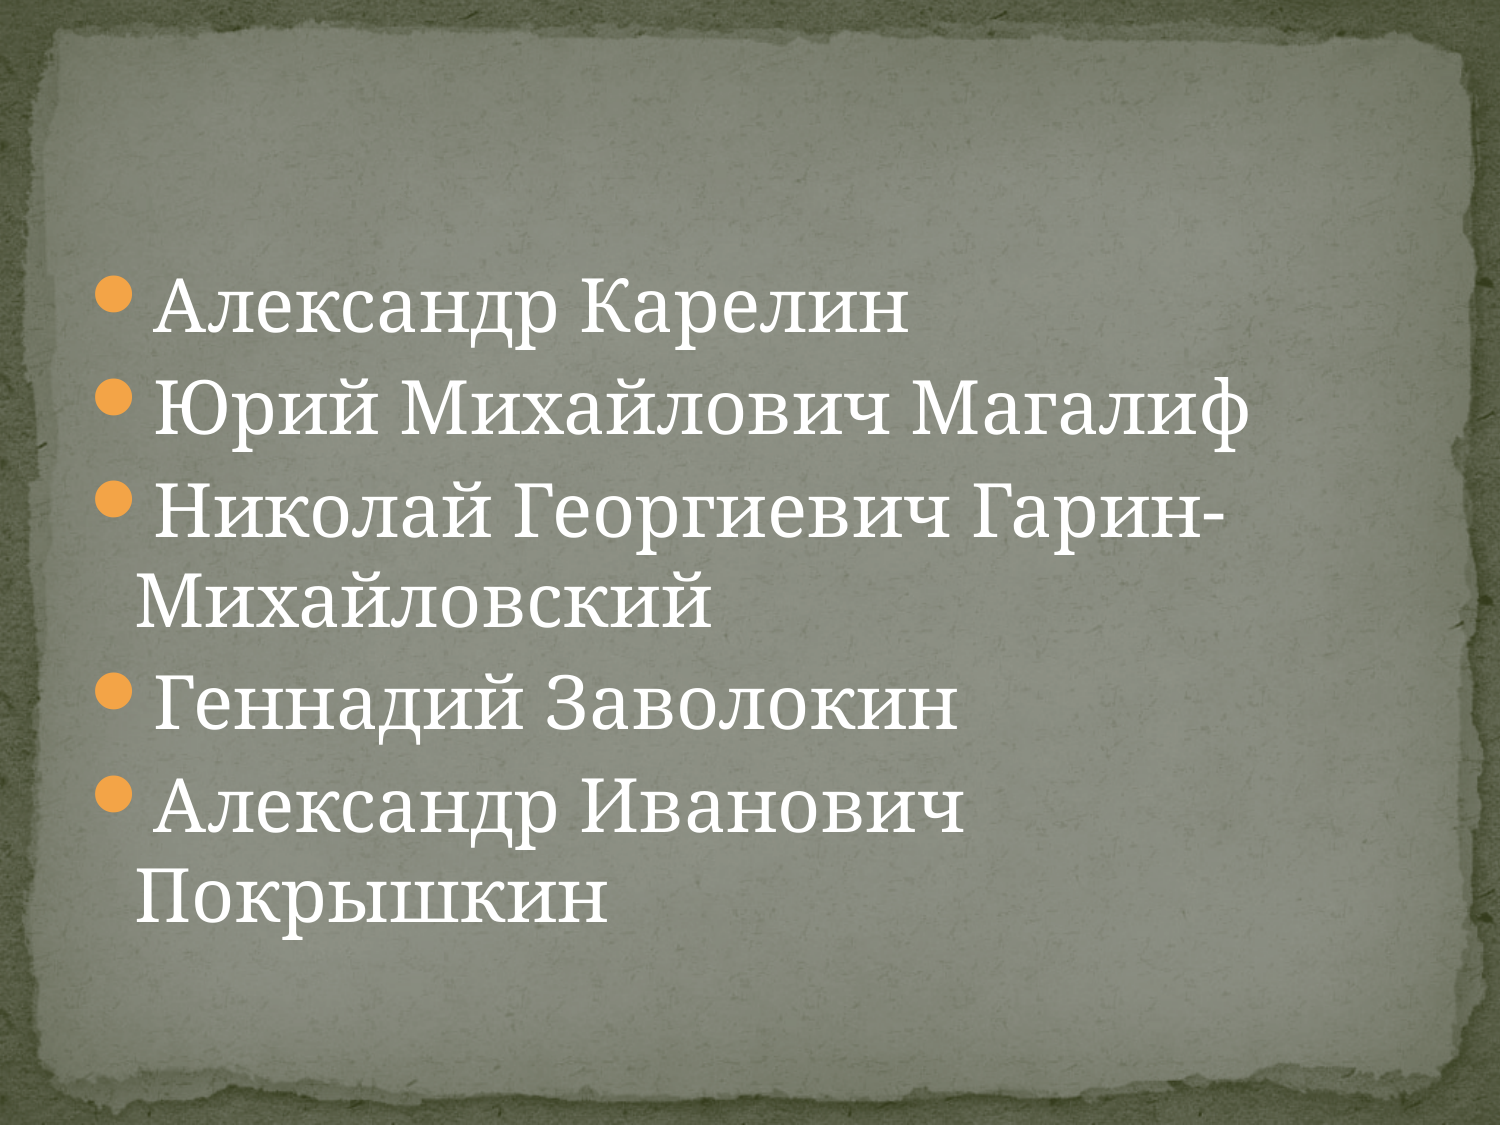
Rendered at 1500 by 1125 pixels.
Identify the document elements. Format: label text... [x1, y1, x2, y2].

list Александр Карелин Юрий Михайлович Магалиф Николай Георгиевич Гарин-Михайловский Геннадий Заволокин Александр Иванович Покрышкин [75, 249, 1425, 1000]
